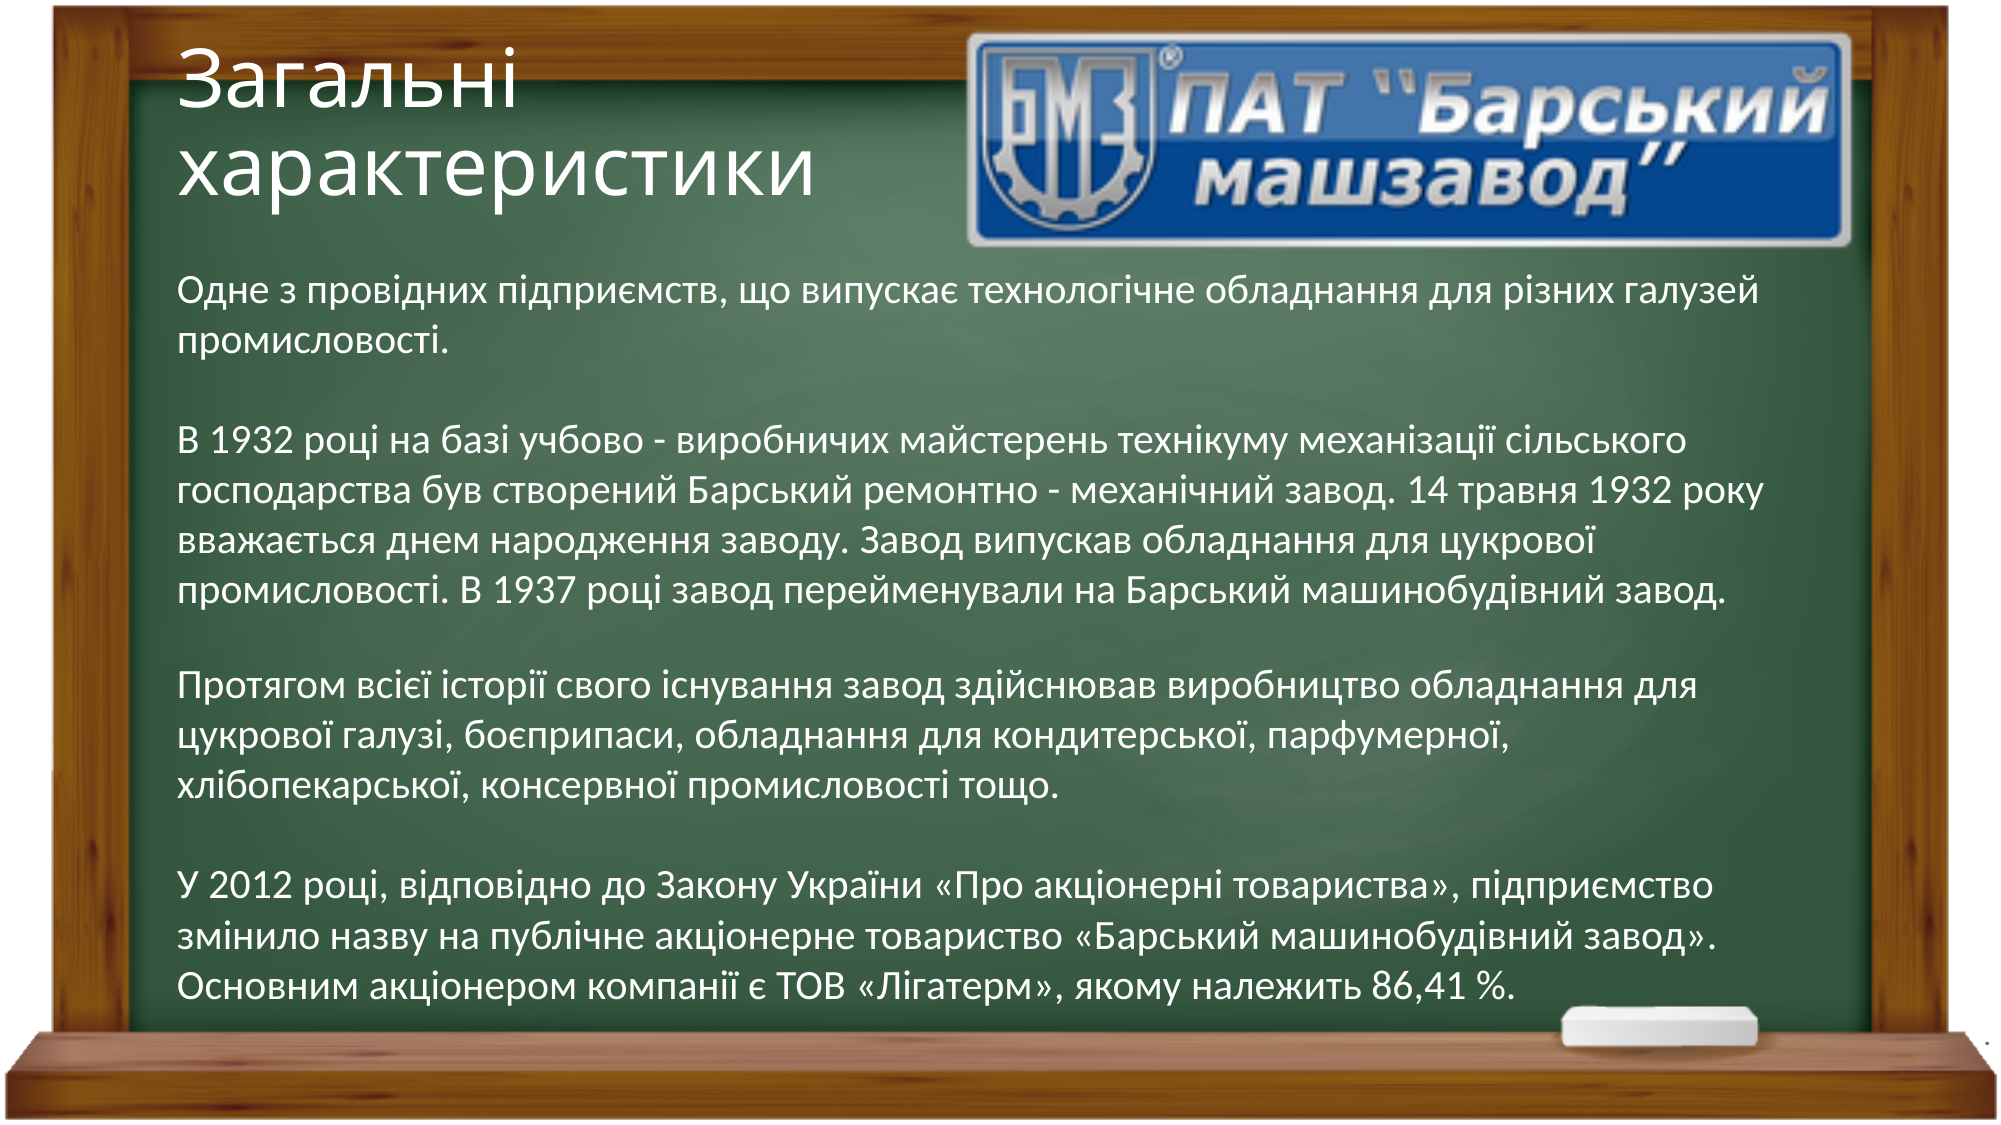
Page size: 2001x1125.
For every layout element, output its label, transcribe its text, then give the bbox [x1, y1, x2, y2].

picture [0, 0, 2001, 1125]
title Загальні характеристики [162, 28, 961, 222]
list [961, 28, 1859, 255]
text_box Одне з провідних підприємств, що випускає технологічне обладнання для різних галузей промисловості. В 1932 роцi на базi учбово - виробничих майстерень технiкуму механiзацiї сiльського господарства був створений Барський ремонтно - механiчний завод. 14 травня 1932 року вважається днем народження заводу. Завод випускав обладнання для цукрової промисловостi. В 1937 роцi завод перейменували на Барський машинобудiвний завод. Протягом всієї історії свого існування завод здійснював виробництво обладнання для цукрової галузі, боєприпаси, обладнання для кондитерської, парфумерної, хлібопекарської, консервної промисловості тощо. У 2012 році, відповідно до Закону України «Про акціонерні товариства», підприємство змінило назву на публічне акціонерне товариство «Барський машинобудівний завод». Основним акціонером компанії є ТОВ «Лігатерм», якому належить 86,41 %. [162, 254, 1817, 1015]
